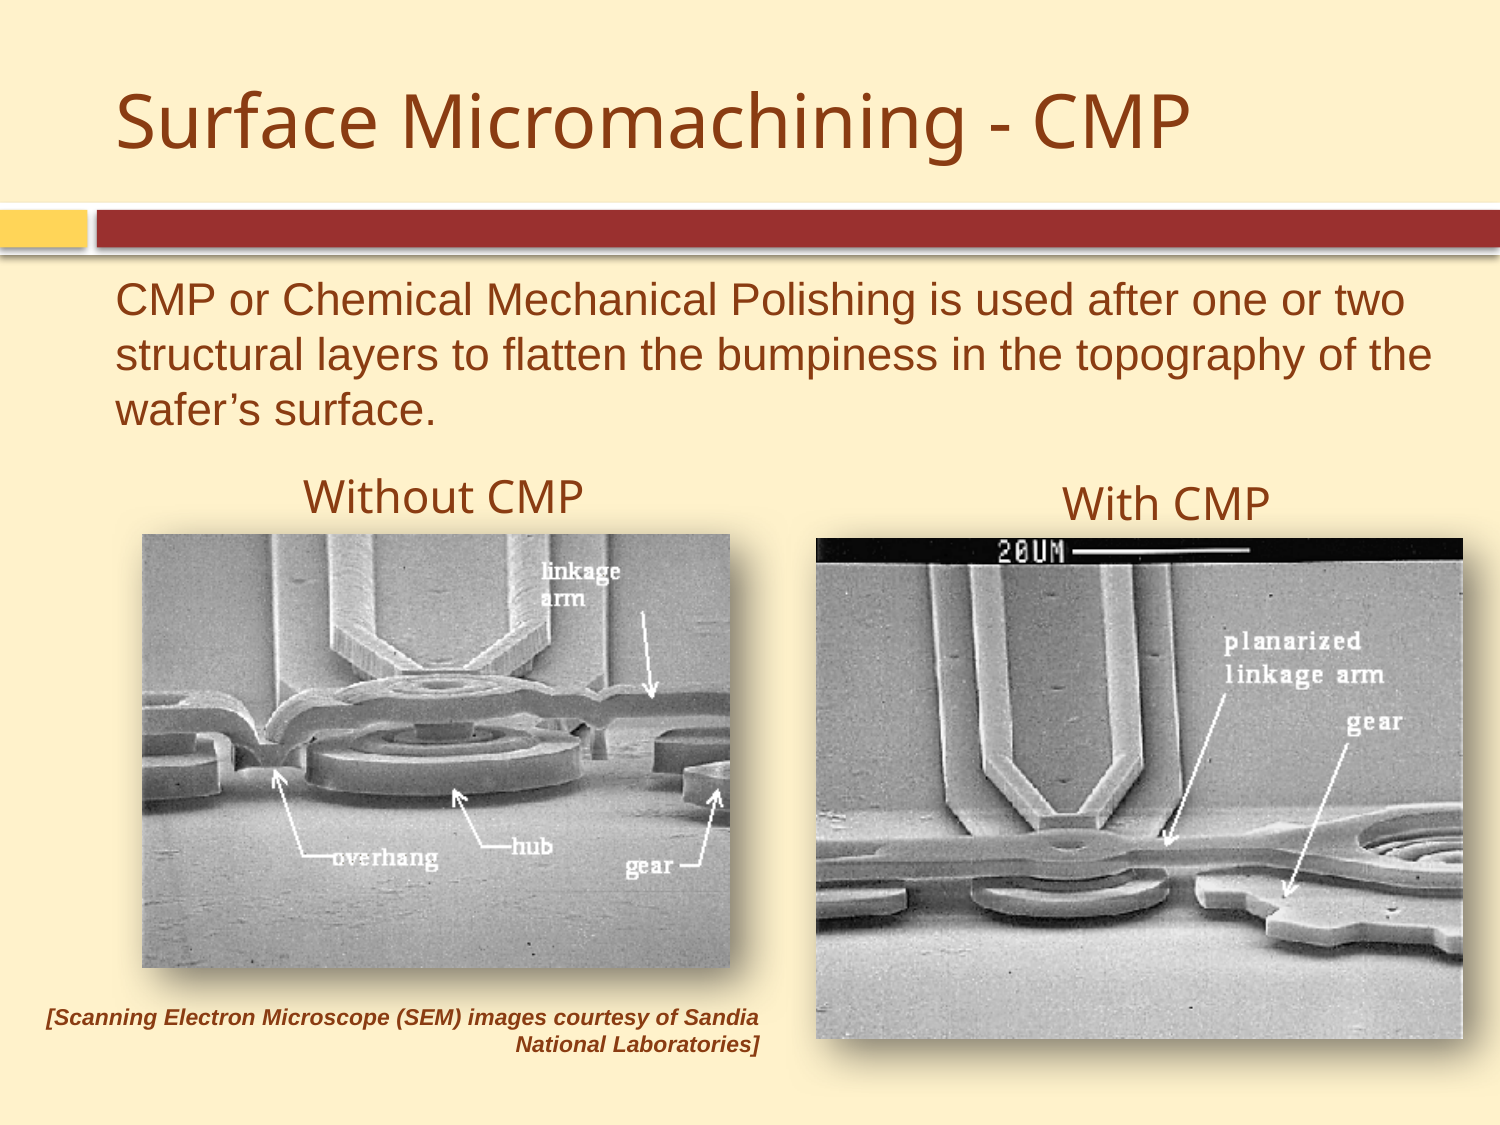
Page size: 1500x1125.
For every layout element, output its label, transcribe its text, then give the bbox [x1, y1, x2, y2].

text_box Without CMP [288, 459, 600, 530]
text_box [Scanning Electron Microscope (SEM) images courtesy of Sandia National Laboratories] [0, 994, 775, 1065]
text_box With CMP [1047, 467, 1286, 537]
picture [141, 534, 730, 968]
picture [815, 538, 1463, 1039]
title Surface Micromachining - CMP [100, 37, 1438, 200]
list CMP or Chemical Mechanical Polishing is used after one or two structural layers to flatten the bumpiness in the topography of the wafer’s surface. [100, 262, 1464, 541]
